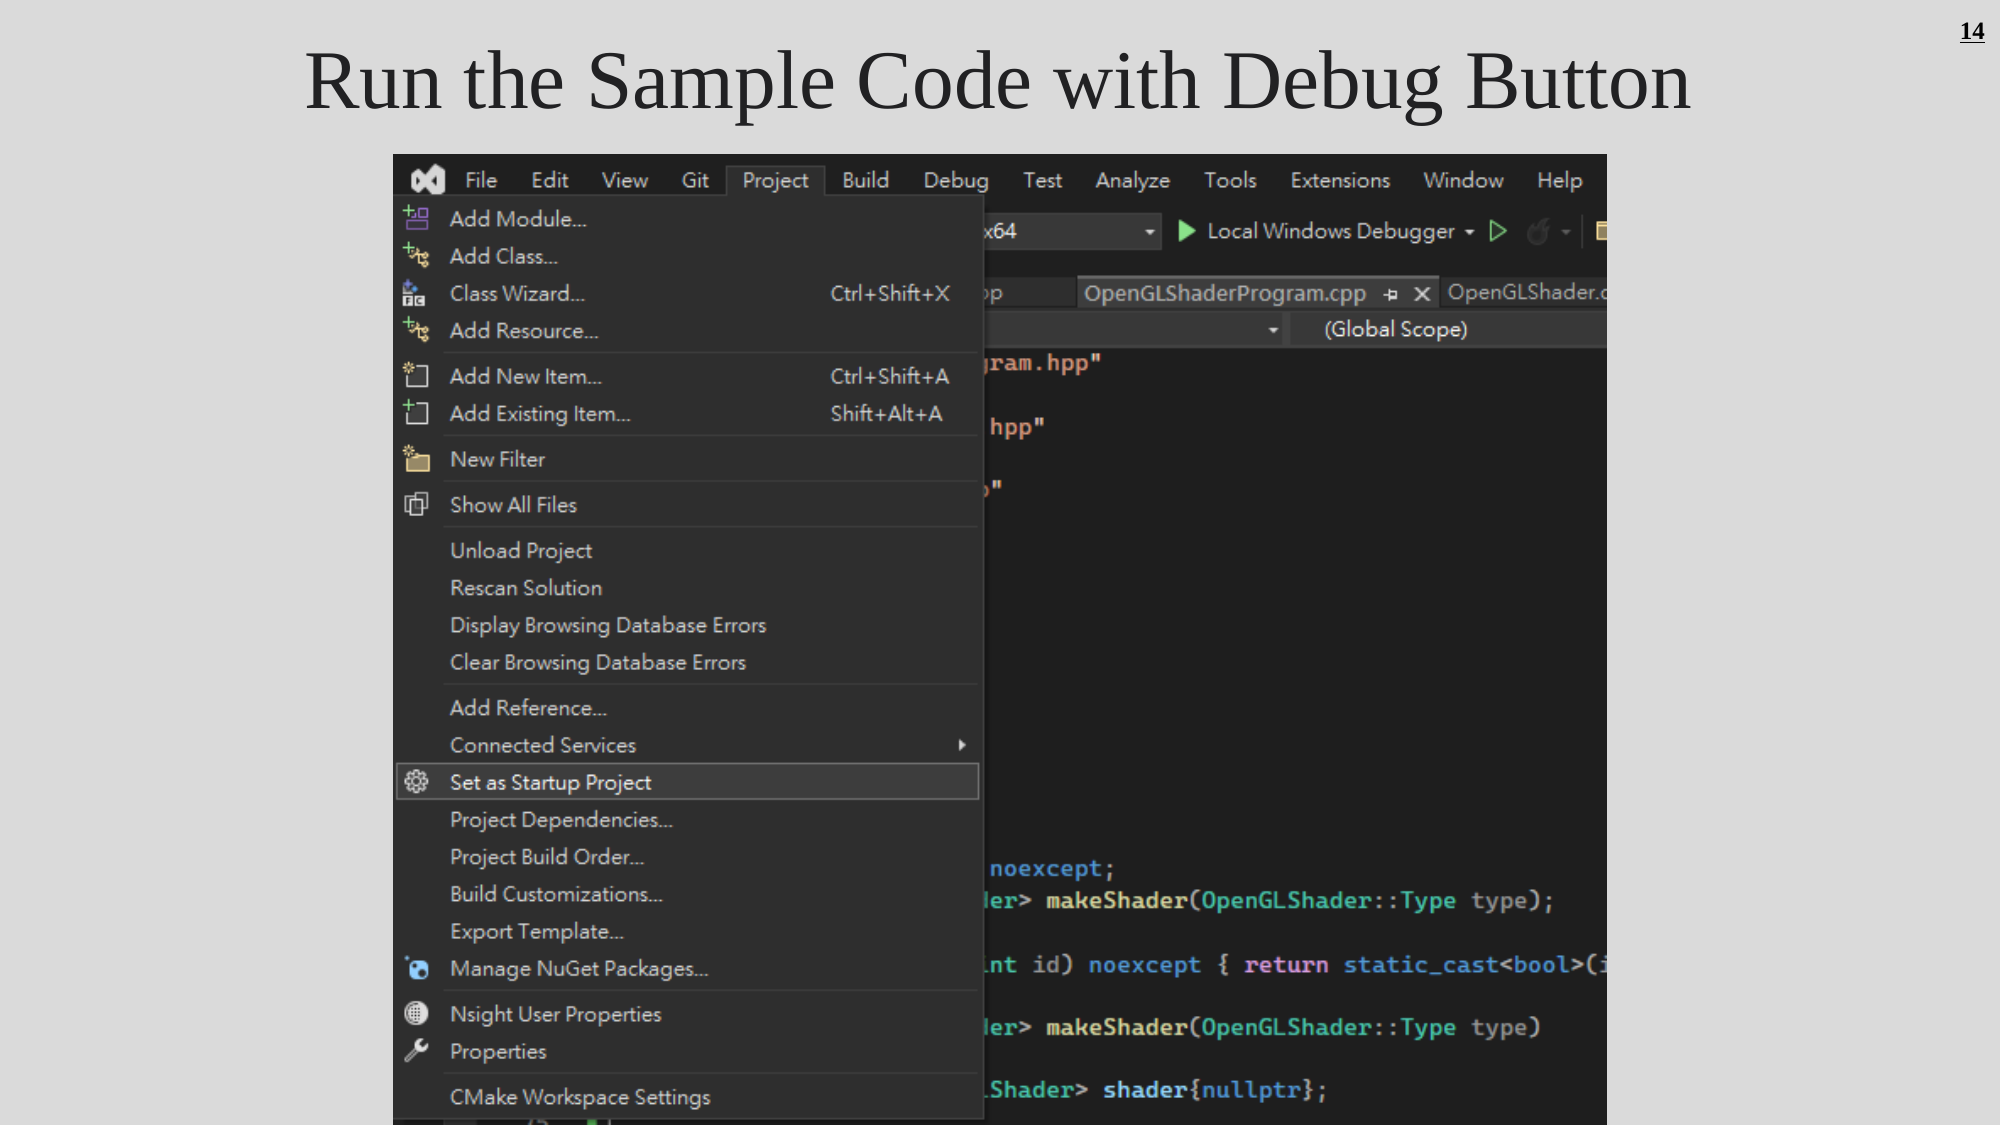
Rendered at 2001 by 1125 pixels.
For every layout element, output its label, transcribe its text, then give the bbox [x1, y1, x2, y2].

slide_number 14 [1876, 0, 2000, 60]
picture [393, 154, 1607, 1125]
title Run the Sample Code with Debug Button [149, 0, 1849, 156]
